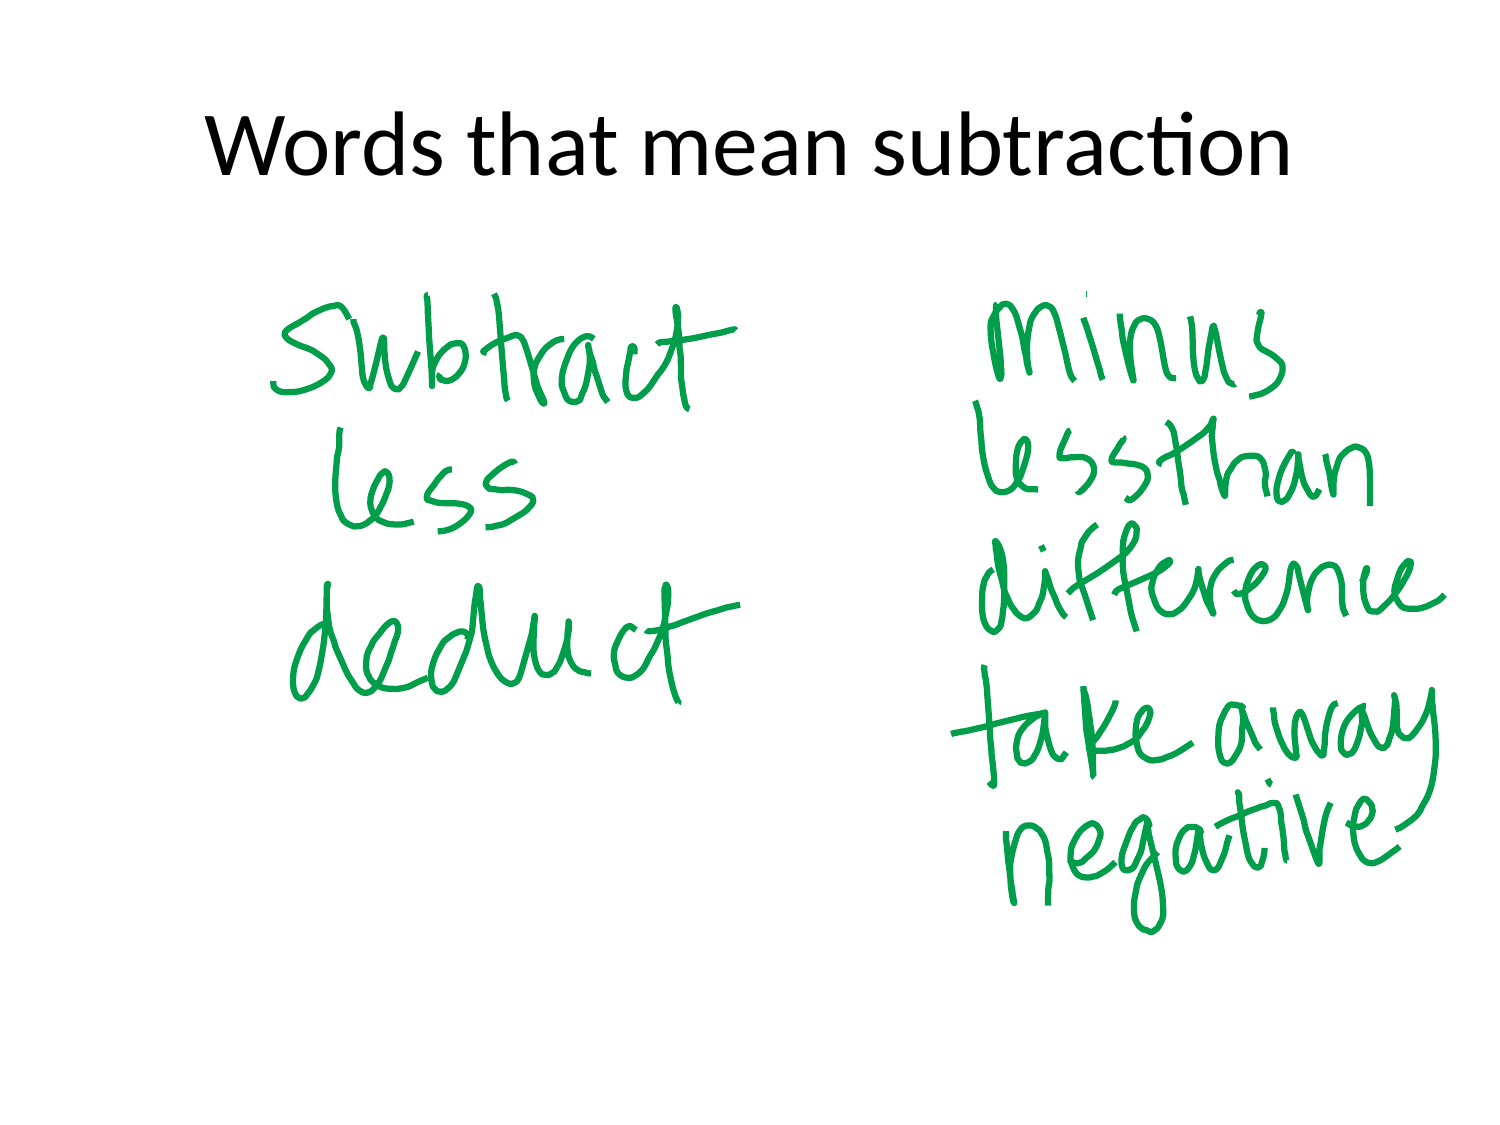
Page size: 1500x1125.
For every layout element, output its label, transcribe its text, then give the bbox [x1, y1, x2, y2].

text_box [1294, 794, 1332, 865]
text_box [1233, 562, 1347, 622]
text_box [430, 585, 592, 693]
text_box [1237, 791, 1247, 814]
text_box [1275, 450, 1321, 503]
text_box [272, 304, 350, 393]
text_box [352, 319, 419, 391]
text_box [989, 303, 1076, 382]
text_box [987, 740, 996, 787]
text_box [950, 711, 1067, 765]
text_box [1165, 421, 1178, 452]
text_box [1177, 469, 1187, 505]
text_box [1110, 436, 1149, 501]
text_box [1083, 695, 1090, 746]
text_box [482, 334, 565, 405]
text_box [662, 583, 670, 625]
text_box [1120, 816, 1165, 933]
text_box [1086, 604, 1094, 621]
text_box [292, 583, 429, 700]
text_box [974, 400, 1039, 493]
text_box [334, 427, 414, 528]
text_box [612, 625, 680, 704]
text_box [1361, 560, 1446, 613]
text_box [1158, 417, 1269, 497]
text_box [624, 341, 690, 410]
text_box [1082, 317, 1104, 380]
text_box [1077, 523, 1098, 582]
text_box [1217, 703, 1261, 765]
text_box [1068, 822, 1117, 879]
text_box [500, 351, 509, 402]
text_box [1345, 798, 1401, 864]
text_box [1067, 522, 1138, 632]
text_box [493, 293, 502, 339]
text_box [1174, 826, 1231, 873]
text_box [1272, 702, 1338, 759]
text_box [1339, 689, 1437, 831]
text_box [1214, 802, 1288, 862]
text_box [983, 664, 991, 725]
text_box [1005, 824, 1051, 906]
text_box [674, 306, 681, 339]
text_box [656, 328, 737, 346]
text_box [1324, 445, 1371, 507]
text_box [484, 460, 534, 529]
text_box [560, 335, 609, 403]
text_box [1244, 841, 1266, 869]
text_box [981, 540, 1067, 633]
text_box [1093, 700, 1194, 762]
title Words that mean subtraction [75, 45, 1425, 233]
text_box [425, 294, 467, 387]
text_box [425, 468, 472, 533]
text_box [1189, 316, 1236, 386]
text_box [1249, 311, 1284, 398]
text_box [1082, 688, 1096, 779]
text_box [1113, 558, 1234, 616]
text_box [1119, 313, 1177, 382]
text_box [645, 603, 741, 633]
text_box [1058, 429, 1095, 493]
